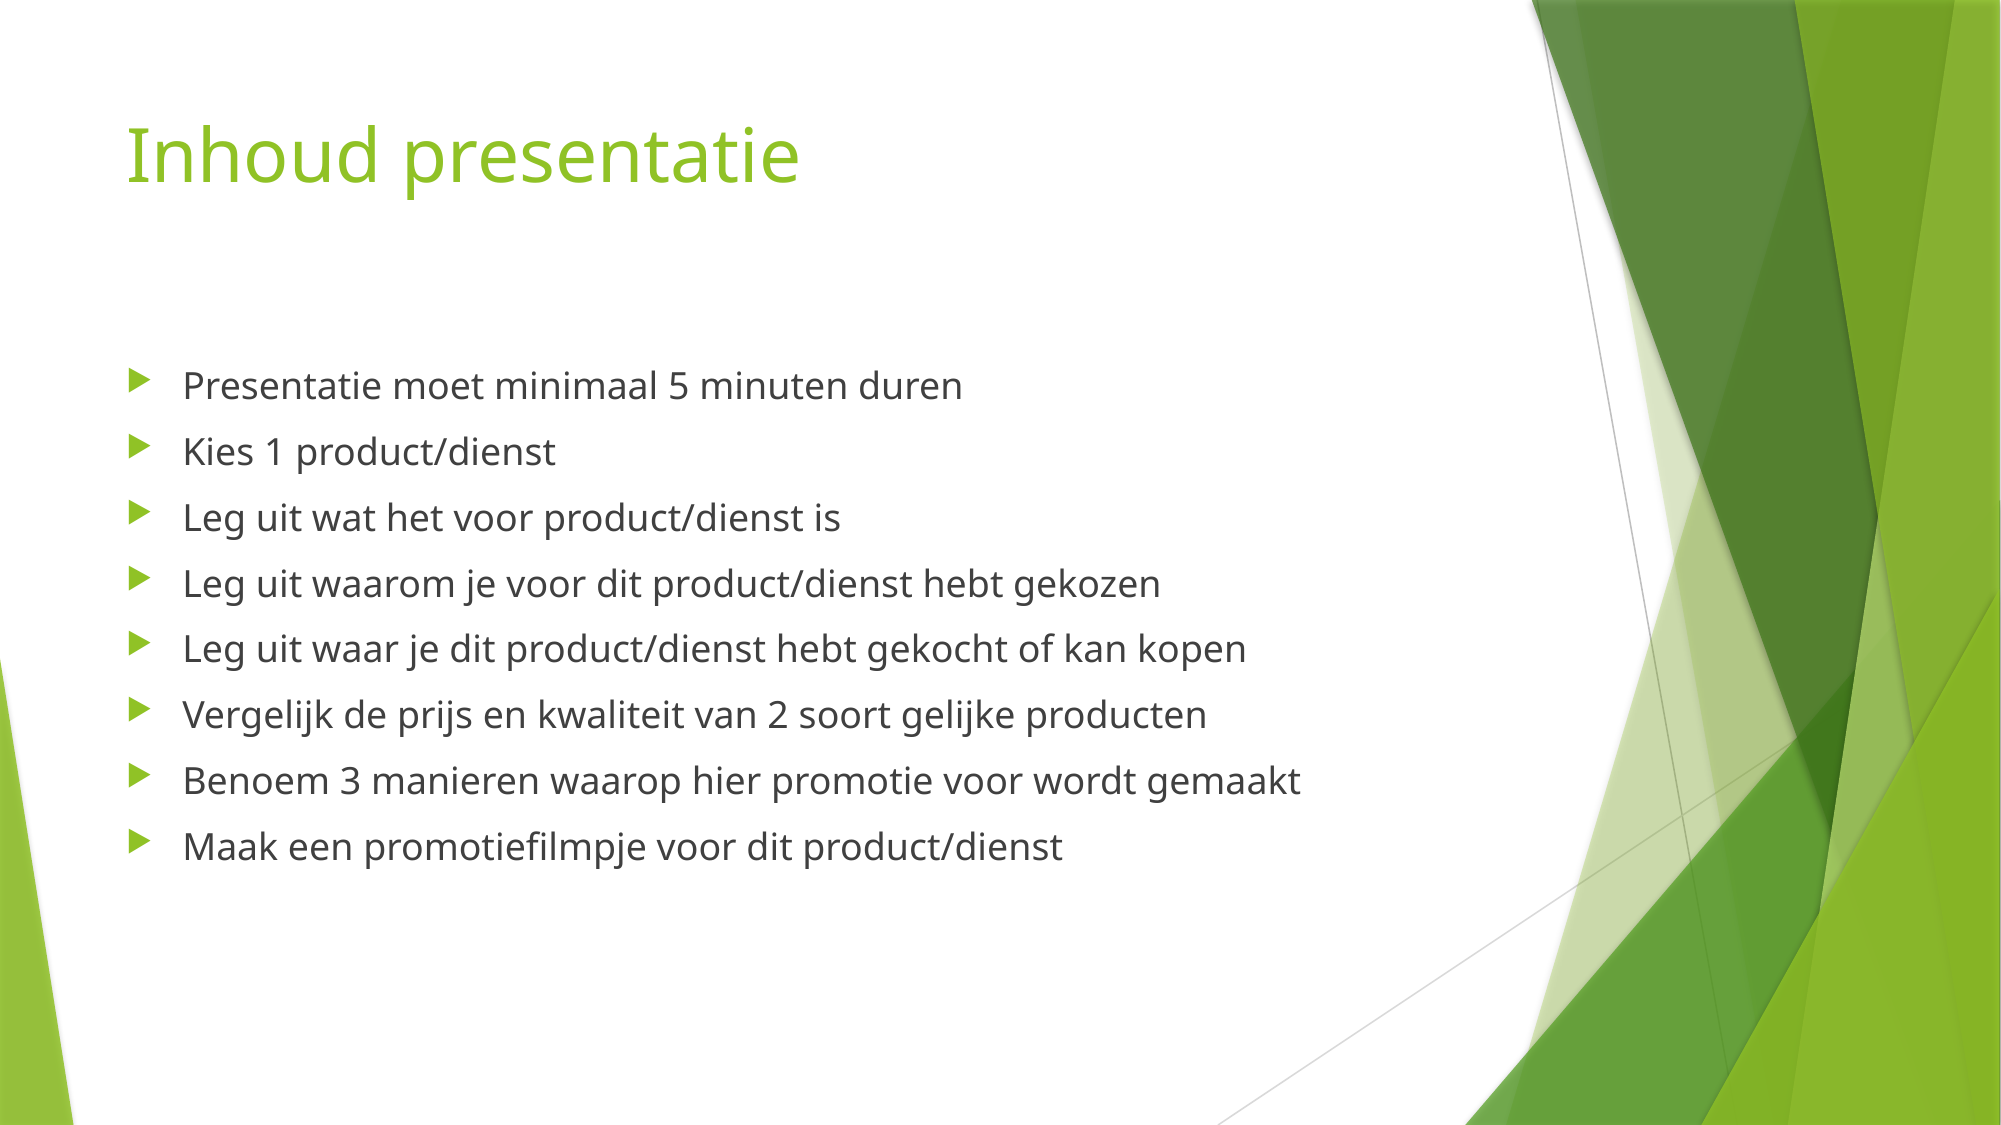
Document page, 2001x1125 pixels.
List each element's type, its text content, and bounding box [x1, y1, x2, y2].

list Presentatie moet minimaal 5 minuten duren Kies 1 product/dienst Leg uit wat het voor product/dienst is Leg uit waarom je voor dit product/dienst hebt gekozen Leg uit waar je dit product/dienst hebt gekocht of kan kopen Vergelijk de prijs en kwaliteit van 2 soort gelijke producten Benoem 3 manieren waarop hier promotie voor wordt gemaakt Maak een promotiefilmpje voor dit product/dienst [111, 354, 1522, 992]
title Inhoud presentatie [111, 99, 1522, 317]
